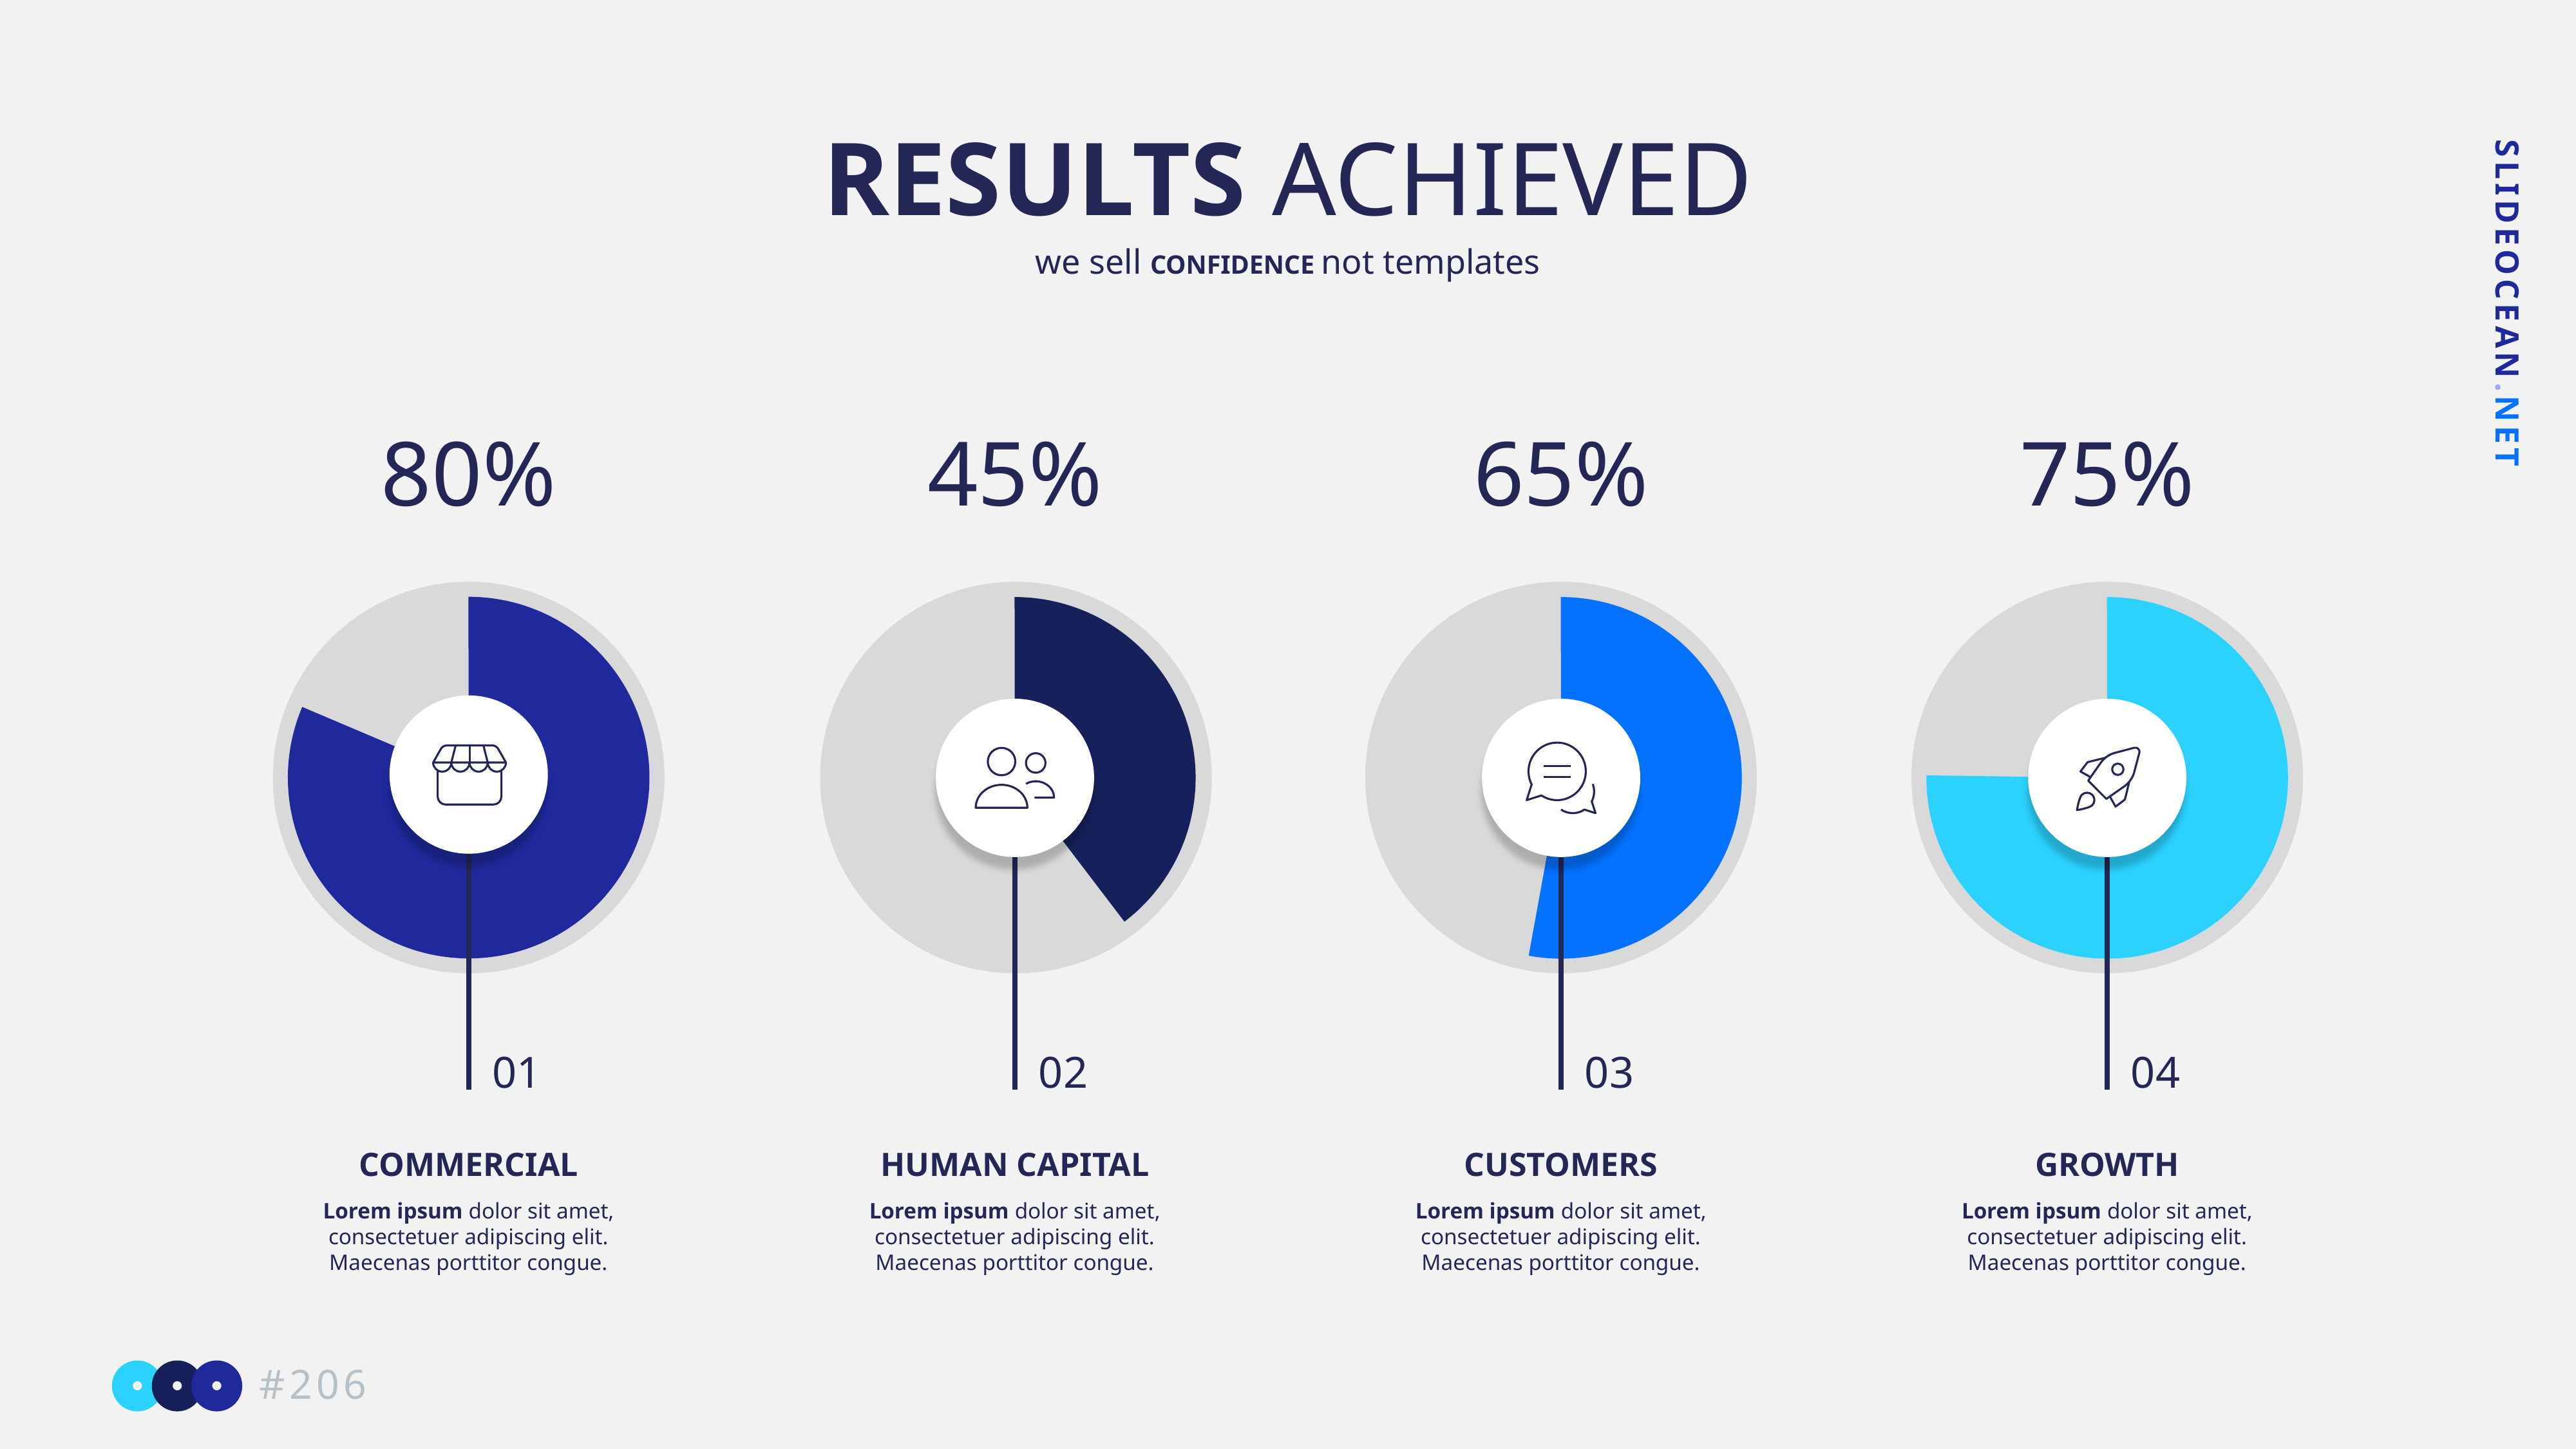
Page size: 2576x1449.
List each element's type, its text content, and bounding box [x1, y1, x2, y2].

text_box 02 [1028, 1040, 1129, 1101]
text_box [1938, 1139, 2277, 1281]
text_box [2027, 698, 2187, 1090]
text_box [1911, 581, 2304, 974]
text_box RESULTS ACHIEVED [813, 110, 1763, 241]
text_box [935, 698, 1095, 1090]
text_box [1365, 581, 1757, 974]
text_box #206 [259, 1359, 402, 1408]
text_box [1391, 1139, 1730, 1281]
text_box 03 [1575, 1040, 1675, 1101]
text_box we sell CONFIDENCE not templates [1026, 241, 1550, 285]
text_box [819, 581, 1213, 974]
text_box 65% [1408, 412, 1714, 529]
text_box 04 [2121, 1040, 2221, 1101]
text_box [389, 695, 549, 1090]
text_box 45% [862, 412, 1168, 529]
text_box 80% [316, 412, 621, 529]
text_box 01 [482, 1040, 582, 1101]
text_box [272, 581, 665, 974]
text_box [299, 1139, 638, 1281]
text_box 75% [1955, 412, 2260, 529]
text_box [845, 1139, 1184, 1281]
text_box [1481, 698, 1641, 1090]
